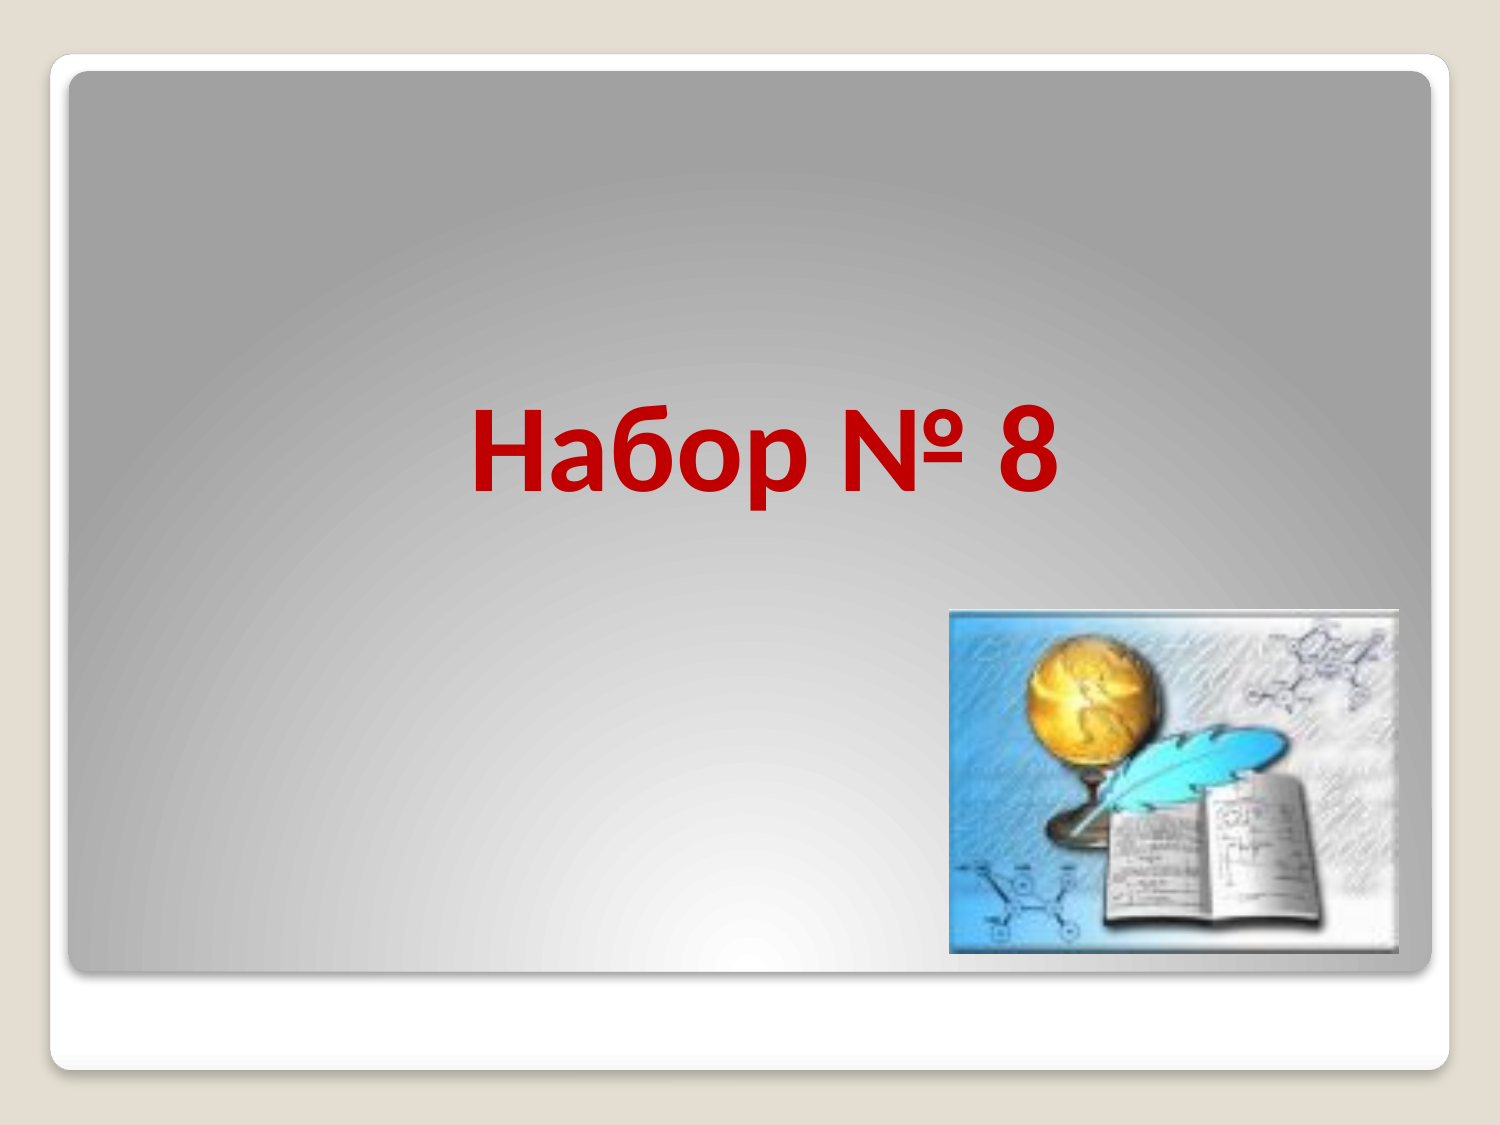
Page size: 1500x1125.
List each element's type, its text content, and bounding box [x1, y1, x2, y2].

picture [948, 609, 1399, 954]
title Набор № 8 [93, 351, 1437, 524]
